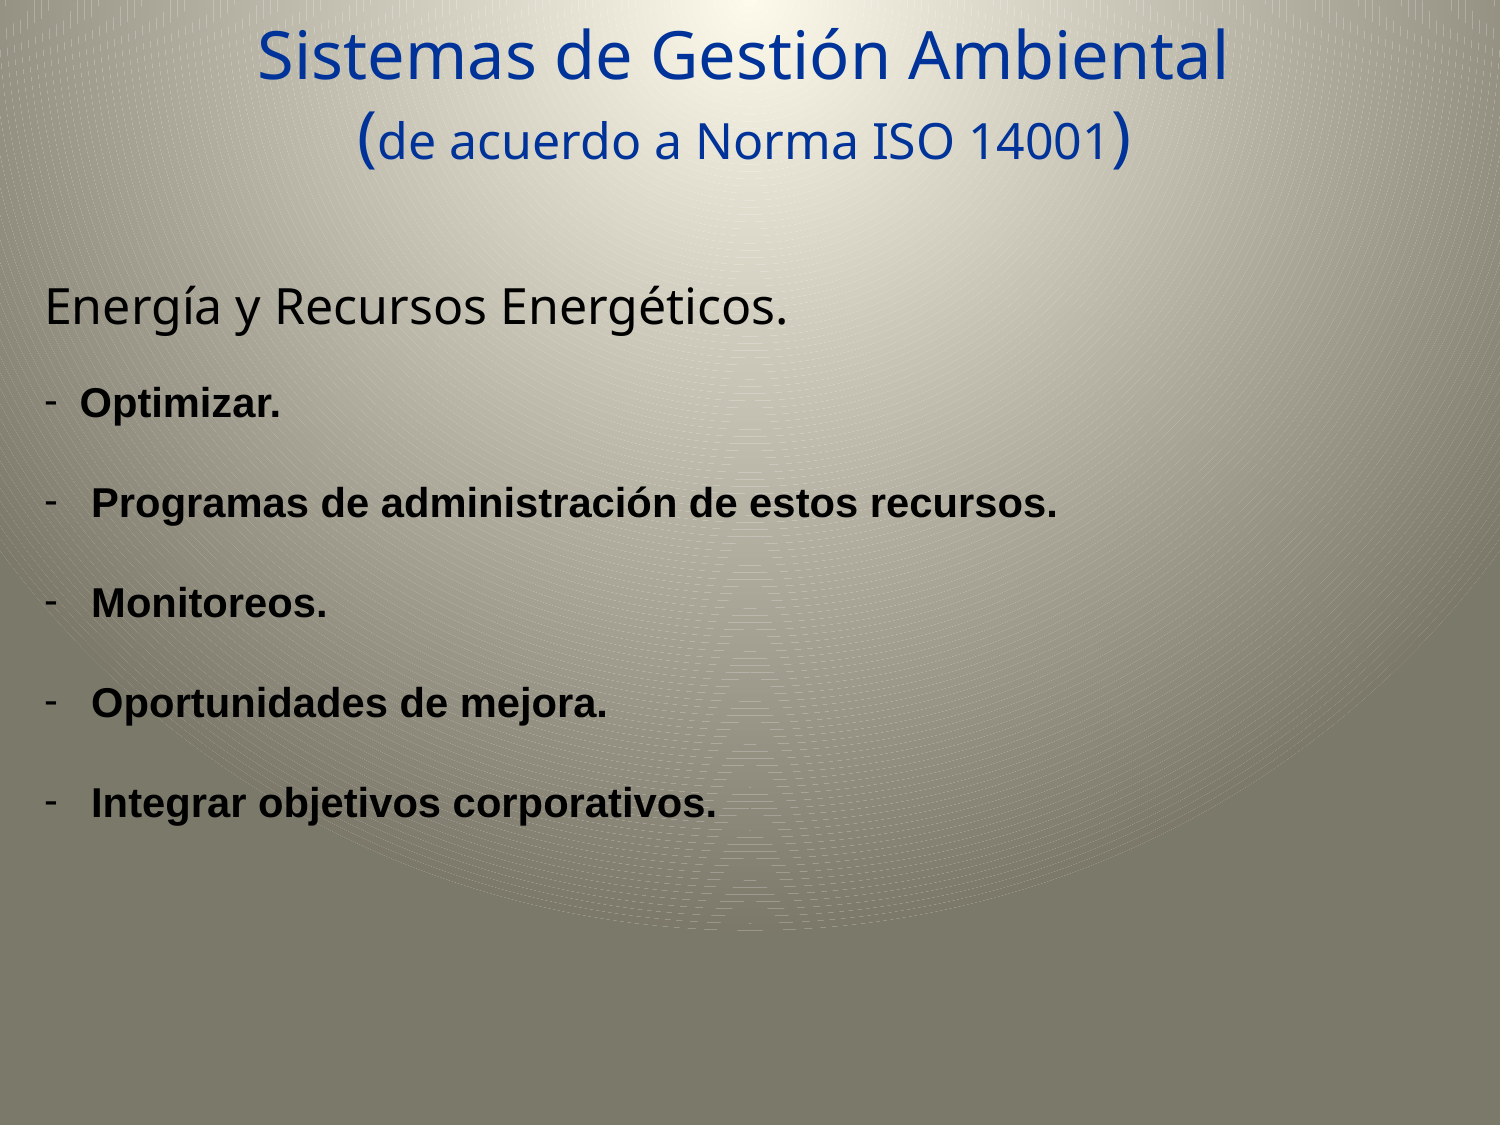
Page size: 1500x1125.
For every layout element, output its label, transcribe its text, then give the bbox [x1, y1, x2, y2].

text_box Energía y Recursos Energéticos. Optimizar. Programas de administración de estos recursos. Monitoreos. Oportunidades de mejora. Integrar objetivos corporativos. [29, 267, 1459, 1035]
title Sistemas de Gestión Ambiental (de acuerdo a Norma ISO 14001) [29, 30, 1460, 156]
